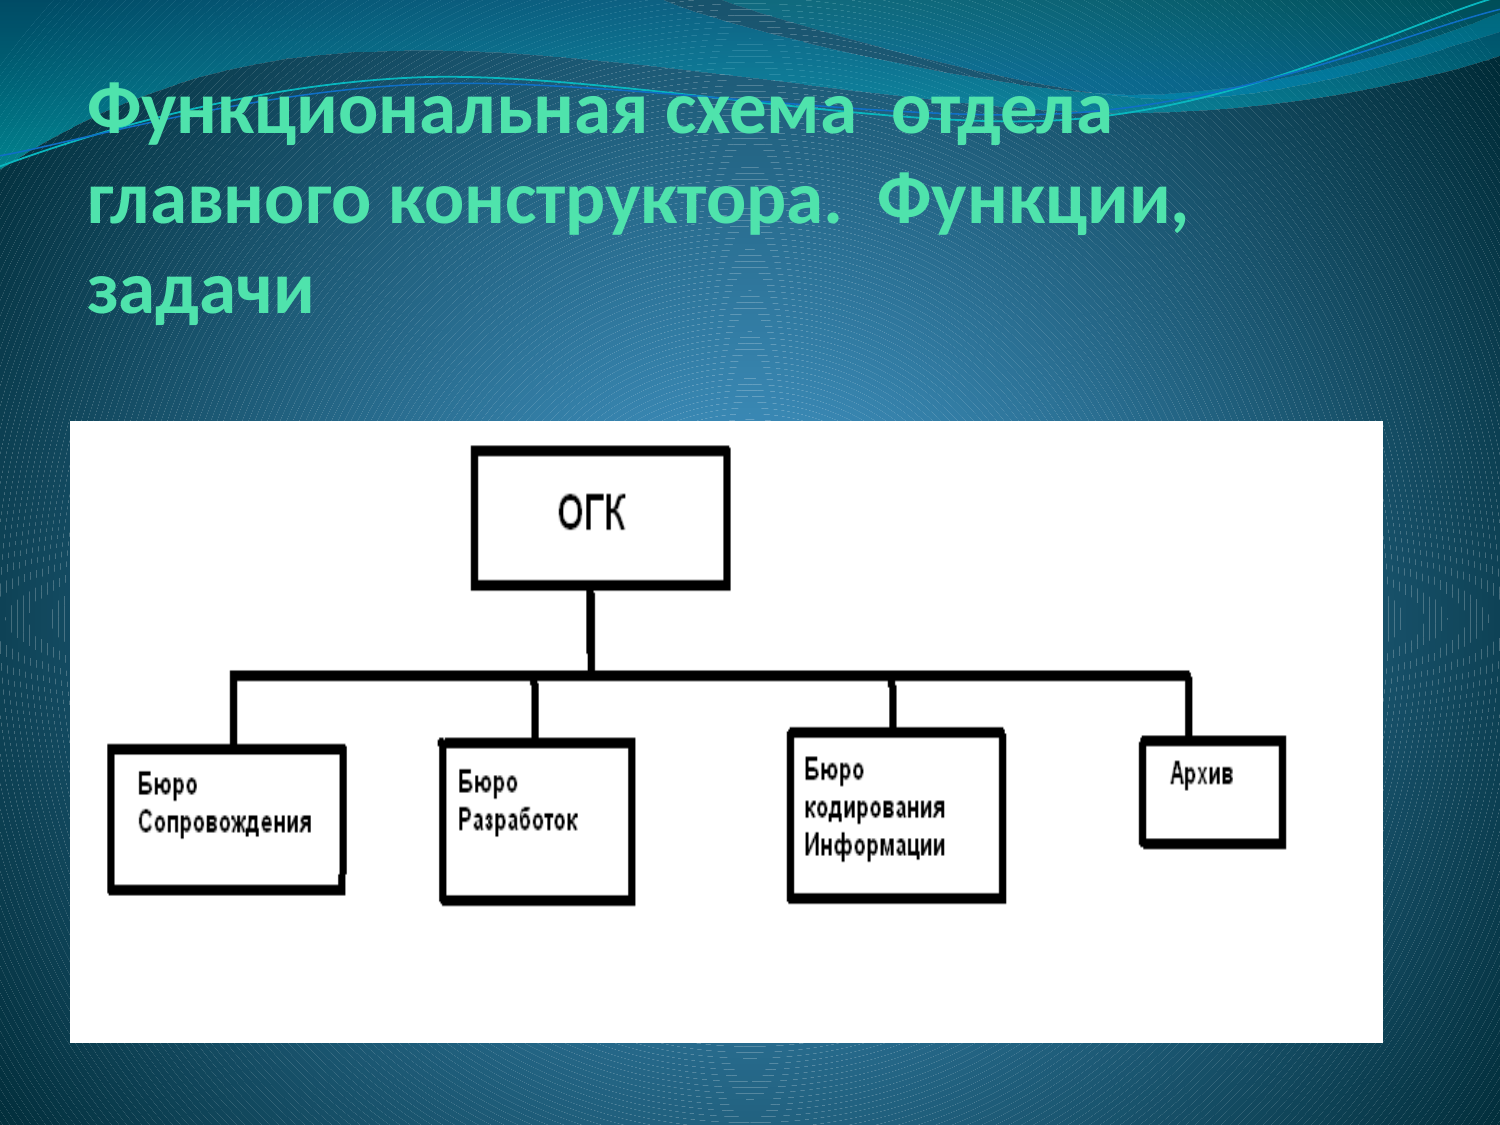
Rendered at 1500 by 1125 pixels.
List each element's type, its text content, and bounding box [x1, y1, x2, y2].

title Функциональная схема отдела главного конструктора. Функции, задачи [86, 46, 1362, 329]
picture [70, 421, 1384, 1044]
